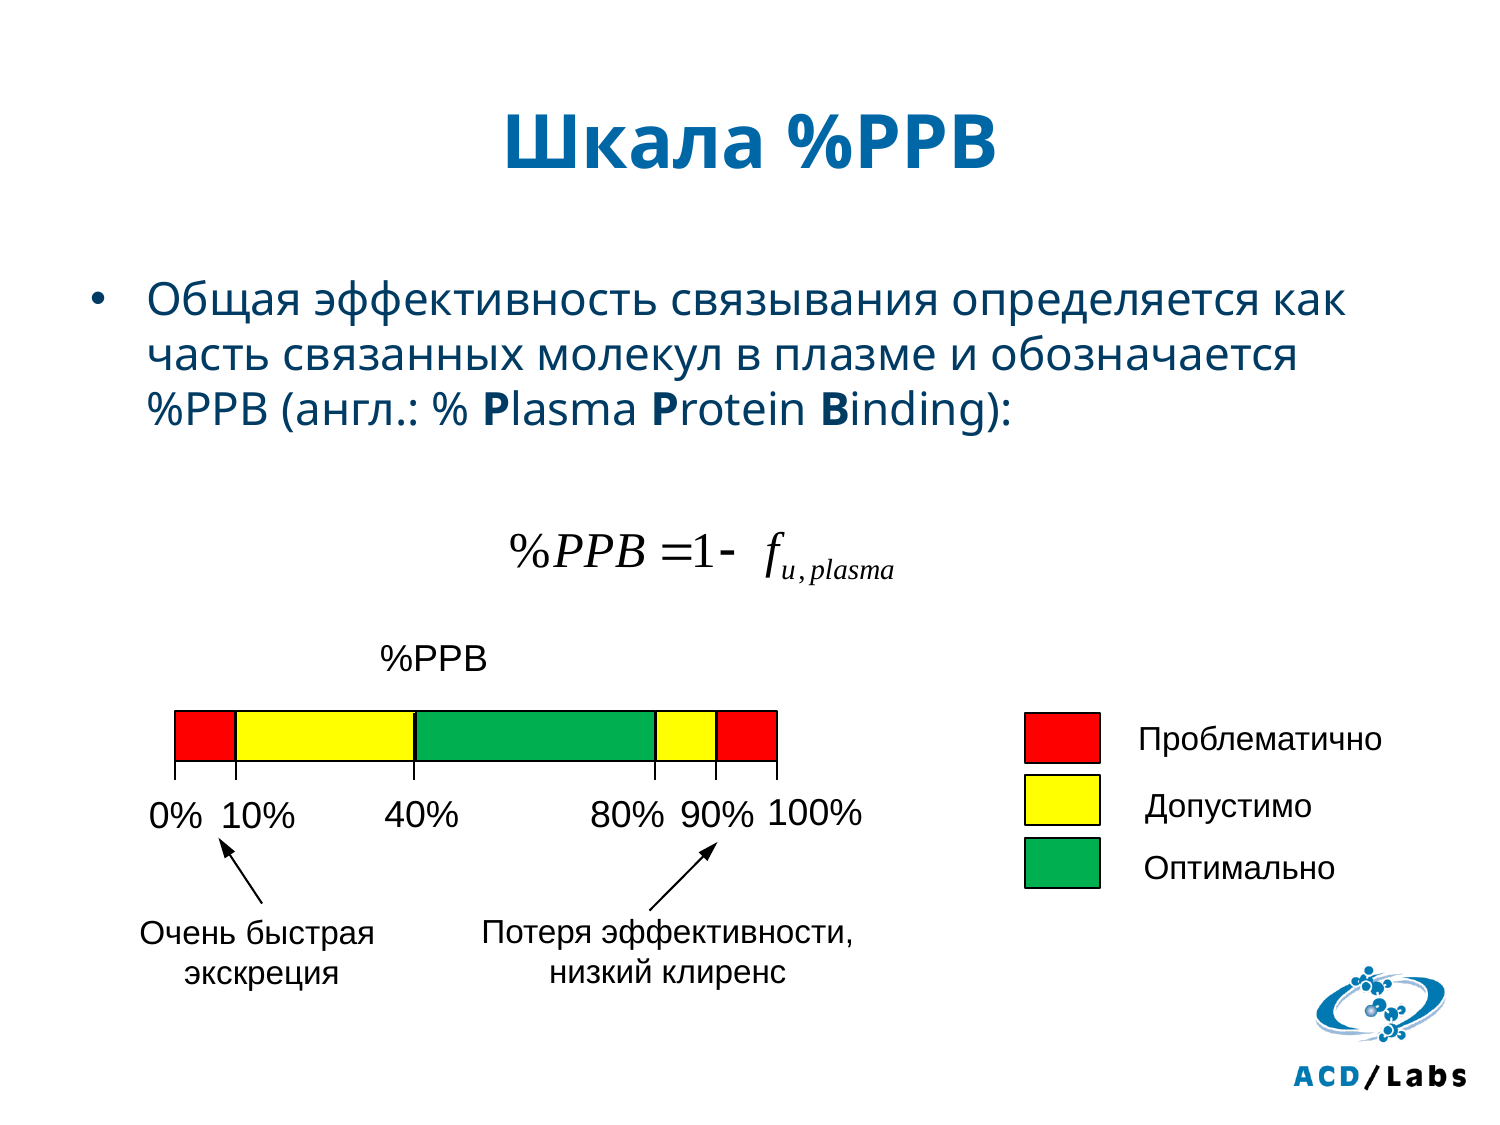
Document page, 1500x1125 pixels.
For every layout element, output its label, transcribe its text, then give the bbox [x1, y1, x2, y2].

text_box %PPB [364, 626, 503, 687]
text_box [716, 710, 777, 761]
picture [1385, 1006, 1397, 1012]
text_box Потеря эффективности, низкий клиренс [466, 903, 870, 998]
title Шкала %PPB [74, 44, 1426, 233]
text_box Оптимально [1128, 839, 1351, 895]
text_box [1024, 837, 1100, 888]
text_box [501, 516, 907, 597]
text_box 40% [369, 782, 475, 843]
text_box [218, 837, 263, 904]
text_box 90% [665, 782, 770, 842]
text_box [1024, 712, 1100, 763]
text_box 80% [575, 782, 665, 842]
text_box 0% [134, 784, 206, 844]
picture [1293, 964, 1471, 1101]
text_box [649, 842, 718, 911]
text_box [174, 710, 235, 761]
text_box Допустимо [1130, 776, 1328, 832]
text_box [656, 710, 716, 761]
text_box [1024, 775, 1100, 826]
text_box [415, 710, 656, 761]
text_box Проблематично [1123, 709, 1398, 765]
text_box Очень быстрая экскреция [124, 903, 400, 999]
text_box [235, 710, 415, 761]
text_box 10% [206, 783, 311, 844]
text_box 100% [752, 780, 878, 841]
list Общая эффективность связывания определяется как часть связанных молекул в плазме и обозначается %PPB (англ.: % Plasma Protein Binding): [74, 262, 1448, 1006]
